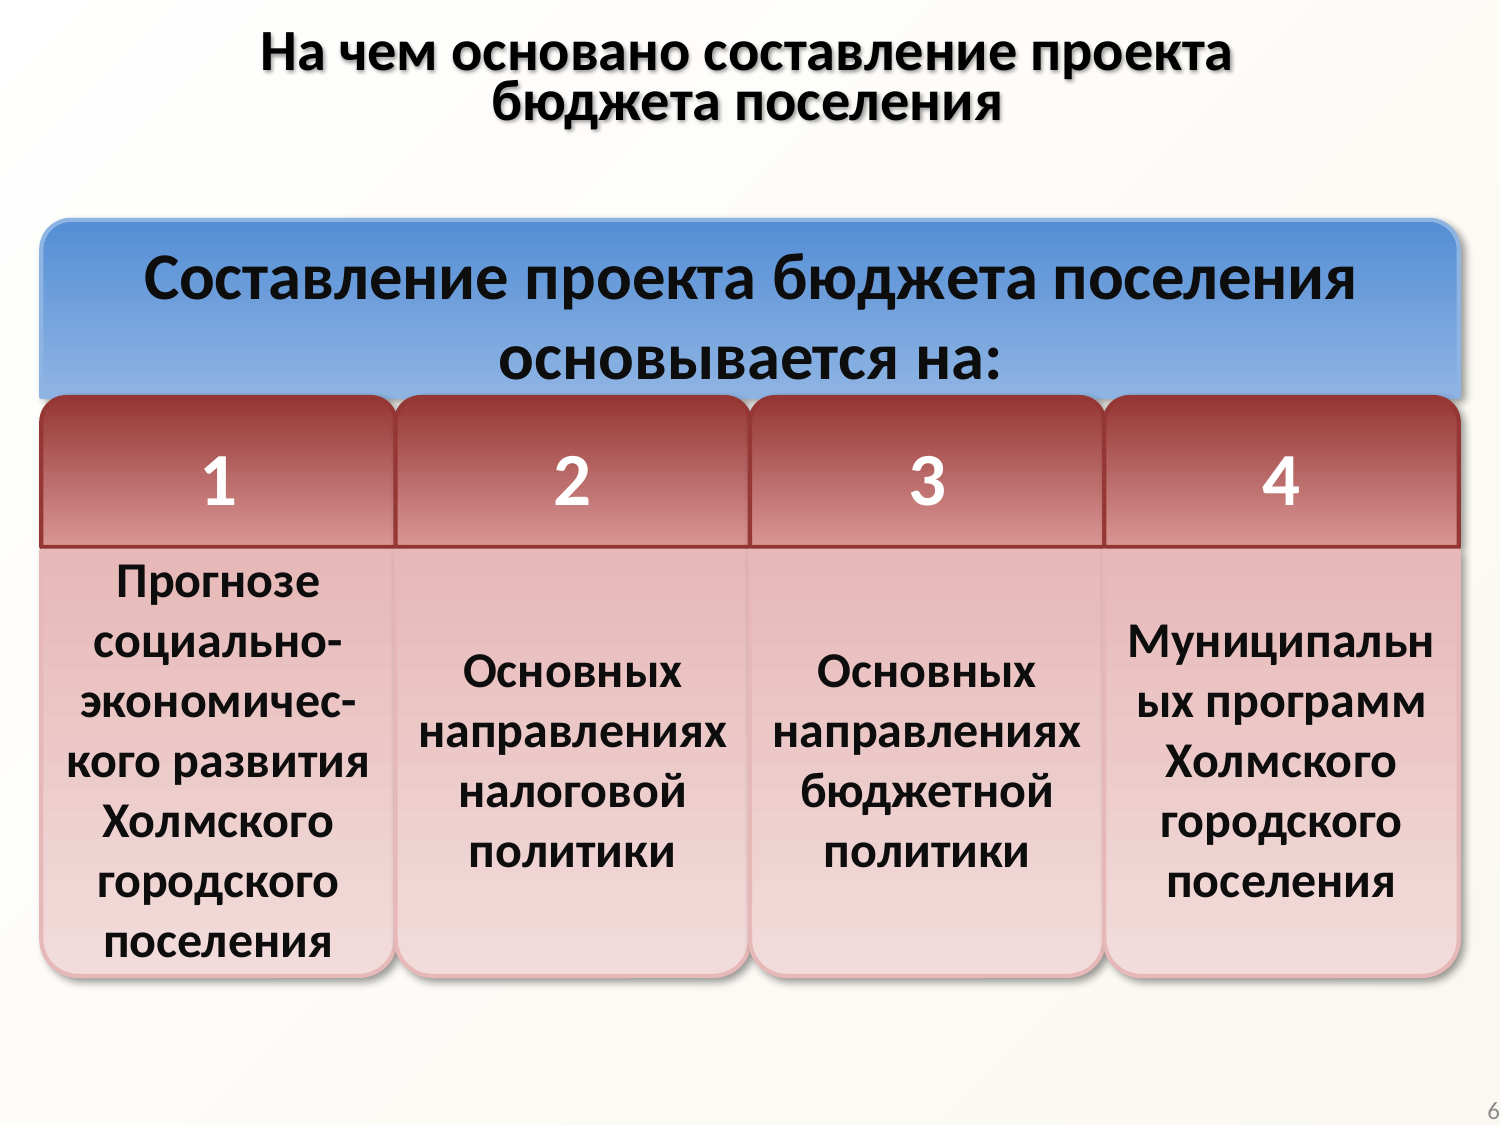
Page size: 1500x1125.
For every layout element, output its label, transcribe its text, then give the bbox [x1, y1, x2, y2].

text_box 2 [393, 394, 750, 547]
text_box Основных направлениях бюджетной политики [747, 548, 1103, 979]
text_box 3 [747, 394, 1104, 547]
text_box Основных направлениях налоговой политики [393, 548, 749, 979]
text_box Составление проекта бюджета поселения основывается на: [39, 217, 1461, 400]
text_box Муниципальных программ Холмского городского поселения [1102, 548, 1461, 979]
text_box 4 [1102, 394, 1461, 547]
text_box 1 [39, 394, 395, 549]
text_box На чем основано составление проекта бюджета поселения [0, 24, 1498, 179]
slide_number 6 [1149, 1094, 1500, 1125]
text_box Прогнозе социально-экономичес-кого развития Холмского городского поселения [39, 548, 394, 979]
